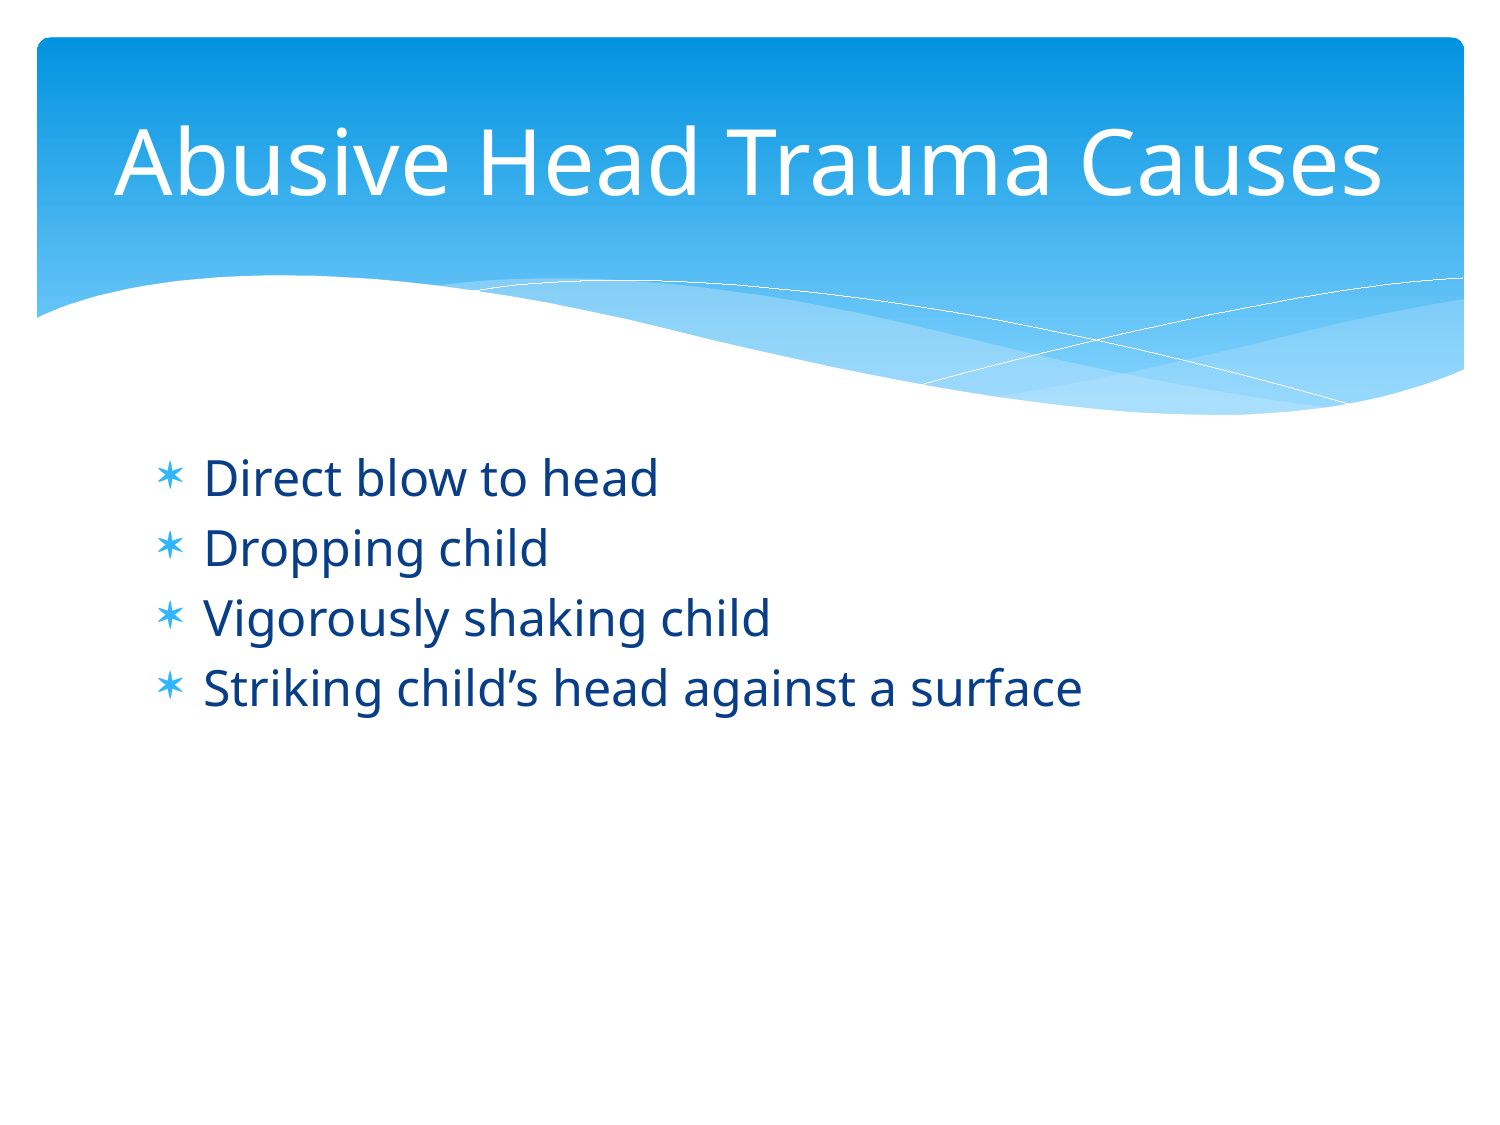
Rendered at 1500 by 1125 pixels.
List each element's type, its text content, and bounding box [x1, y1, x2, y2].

list Direct blow to head Dropping child Vigorously shaking child Striking child’s head against a surface [143, 438, 1359, 1005]
title Abusive Head Trauma Causes [75, 55, 1425, 261]
